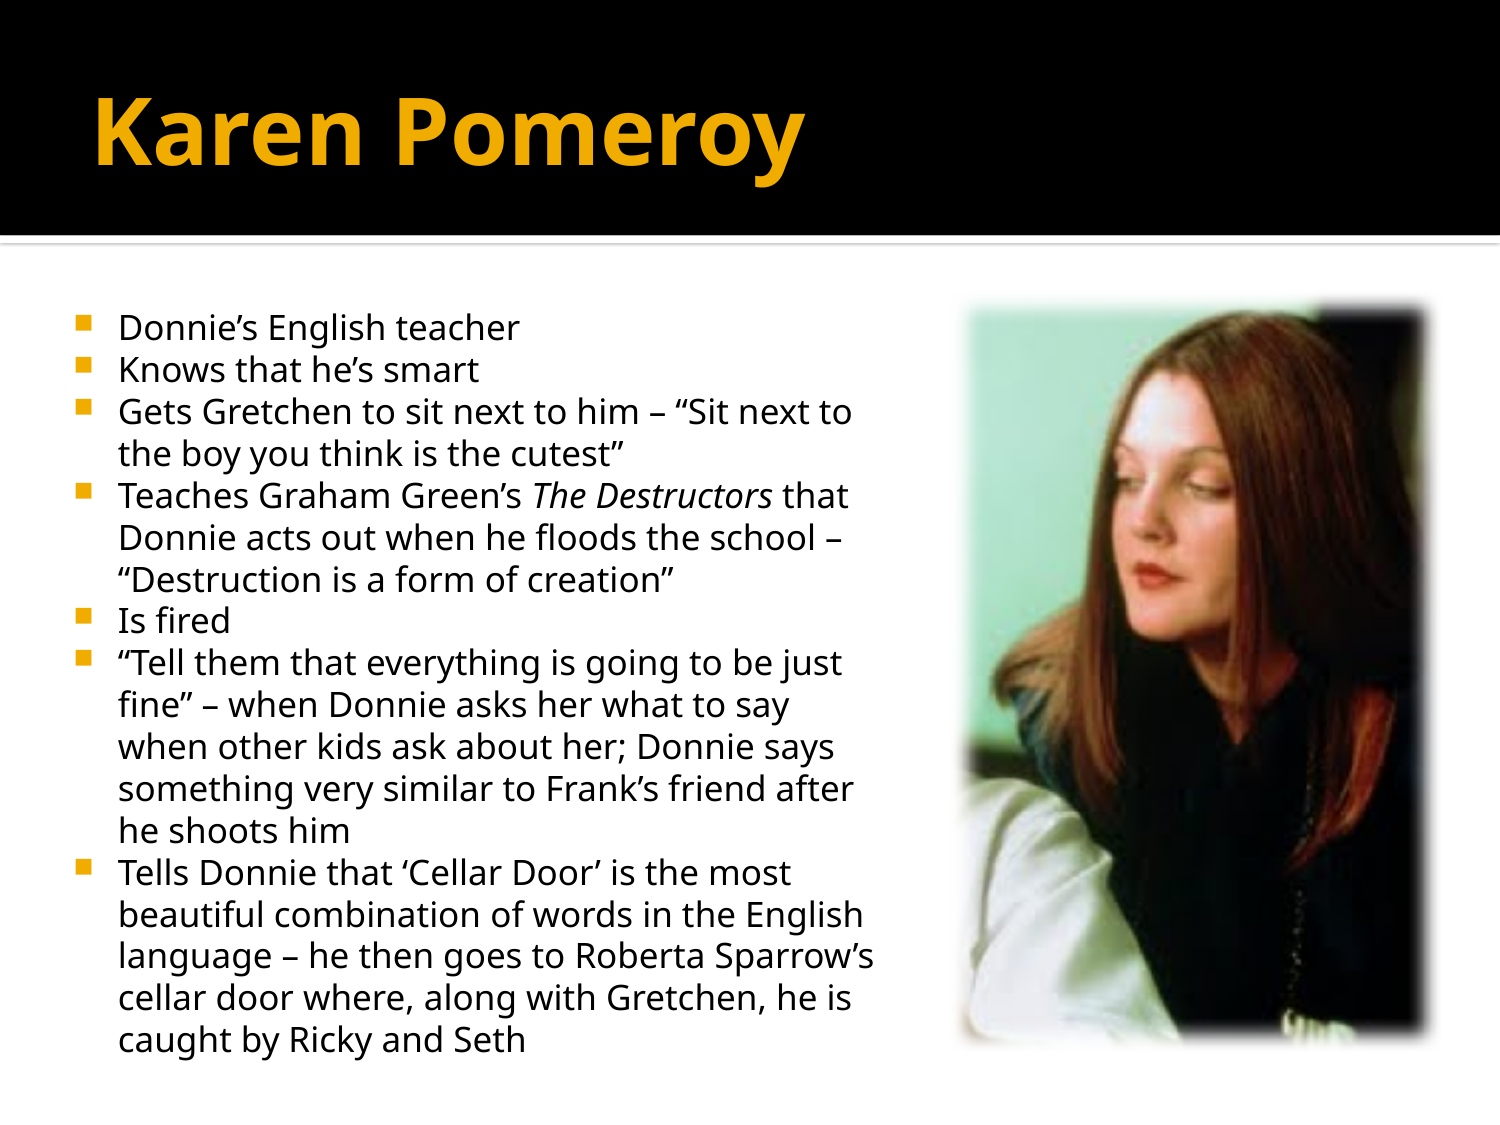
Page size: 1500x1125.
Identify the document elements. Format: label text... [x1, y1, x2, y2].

list Donnie’s English teacher Knows that he’s smart Gets Gretchen to sit next to him – “Sit next to the boy you think is the cutest” Teaches Graham Green’s The Destructors that Donnie acts out when he floods the school – “Destruction is a form of creation” Is fired “Tell them that everything is going to be just fine” – when Donnie asks her what to say when other kids ask about her; Donnie says something very similar to Frank’s friend after he shoots him Tells Donnie that ‘Cellar Door’ is the most beautiful combination of words in the English language – he then goes to Roberta Sparrow’s cellar door where, along with Gretchen, he is caught by Ricky and Seth [41, 291, 904, 1083]
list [950, 290, 1443, 1052]
title Karen Pomeroy [75, 24, 1425, 231]
